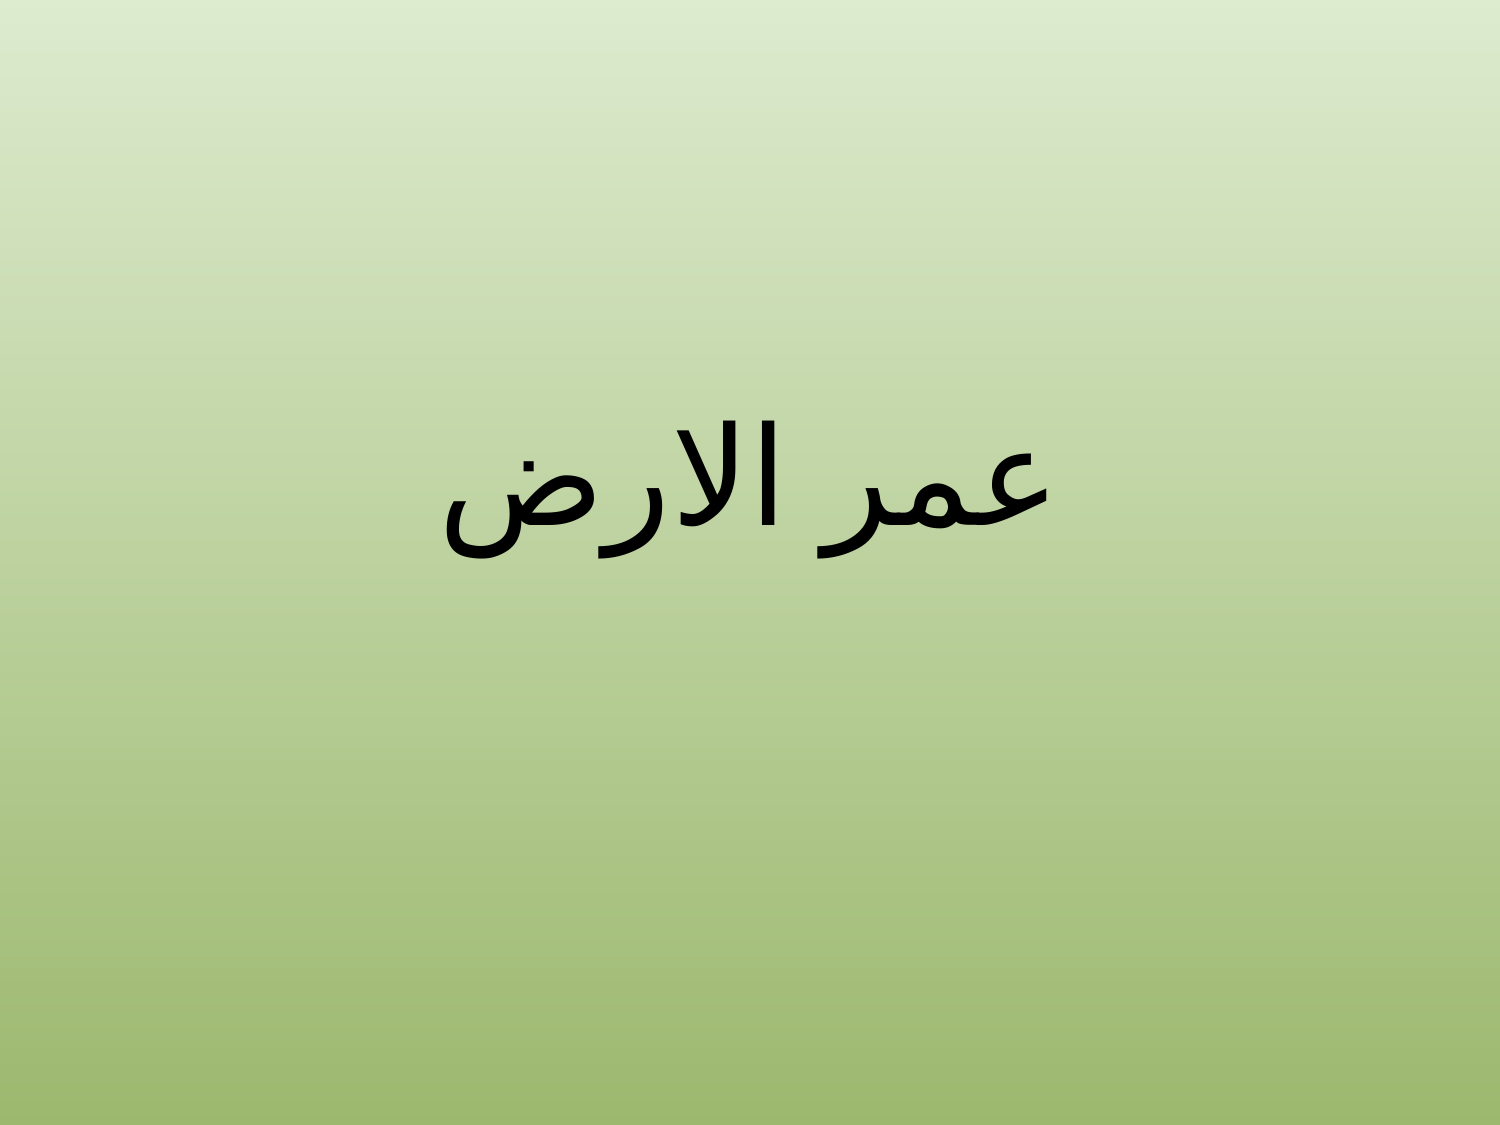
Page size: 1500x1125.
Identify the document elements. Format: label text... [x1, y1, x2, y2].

title عمر الارض [112, 349, 1388, 591]
